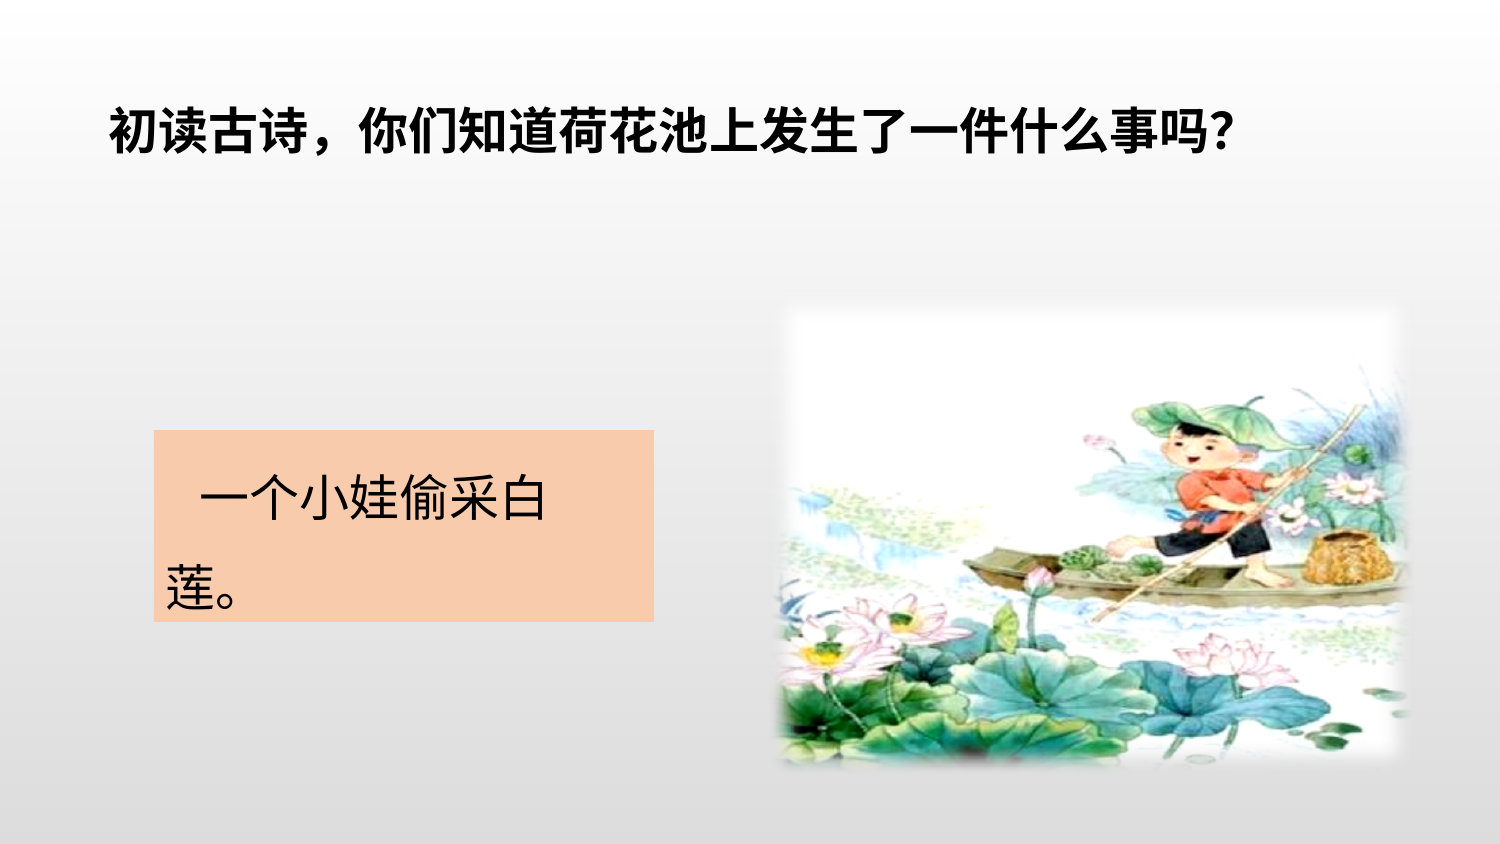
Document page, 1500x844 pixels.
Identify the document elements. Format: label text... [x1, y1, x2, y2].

text_box 一个小娃偷采白莲。 [153, 430, 654, 622]
text_box 初读古诗，你们知道荷花池上发生了一件什么事吗？ [97, 93, 1500, 165]
picture [768, 289, 1415, 775]
